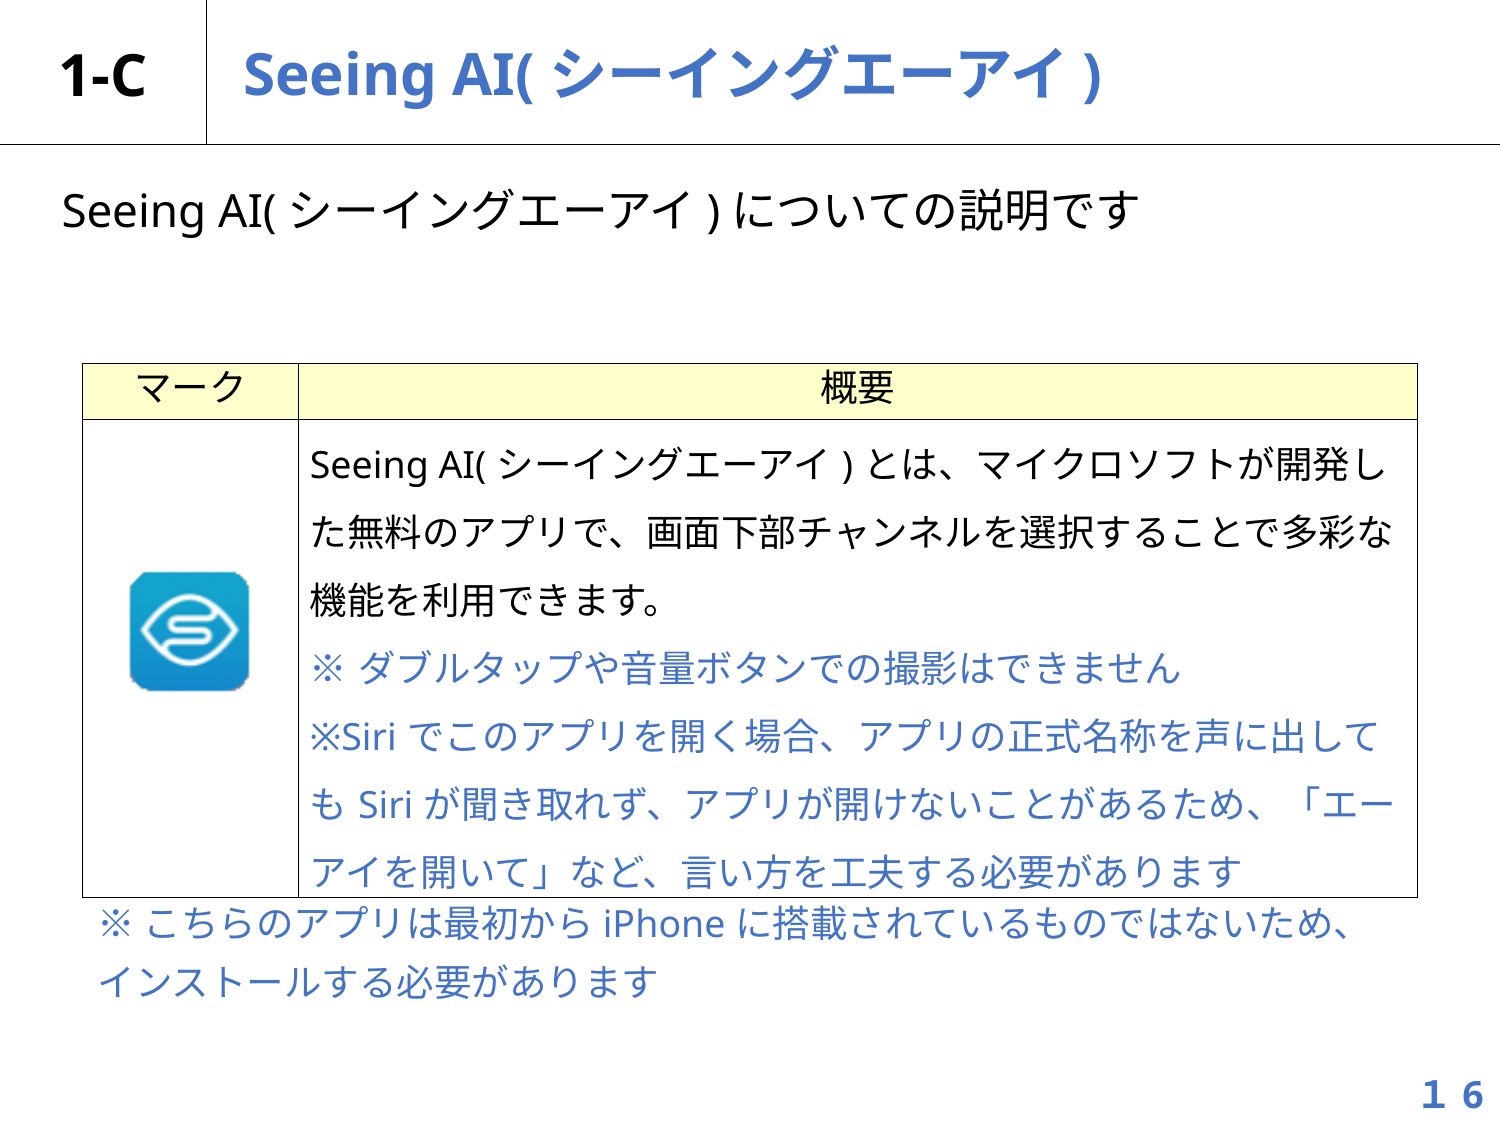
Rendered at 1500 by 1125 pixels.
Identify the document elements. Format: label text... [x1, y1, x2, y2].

title Seeing AI(シーイングエーアイ) [228, 36, 1472, 116]
table_header マーク [83, 364, 298, 419]
text_box 1-C [0, 0, 207, 147]
picture [122, 560, 258, 700]
table_header 概要 [299, 364, 1417, 419]
text_box Seeing AI(シーイングエーアイ)についての説明です [46, 180, 1487, 274]
table_cell [83, 420, 298, 879]
text_box １6 [1399, 1063, 1500, 1123]
table_cell Seeing AI(シーイングエーアイ)とは、マイクロソフトが開発した無料のアプリで、画面下部チャンネルを選択することで多彩な機能を利用できます。 ※ダブルタップや音量ボタンでの撮影はできません ※Siriでこのアプリを開く場合、アプリの正式名称を声に出してもSiriが聞き取れず、アプリが開けないことがあるため、「エーアイを開いて」など、言い方を工夫する必要があります [299, 420, 1417, 879]
text_box ※こちらのアプリは最初からiPhoneに搭載されているものではないため、 インストールする必要があります [82, 879, 1418, 1004]
